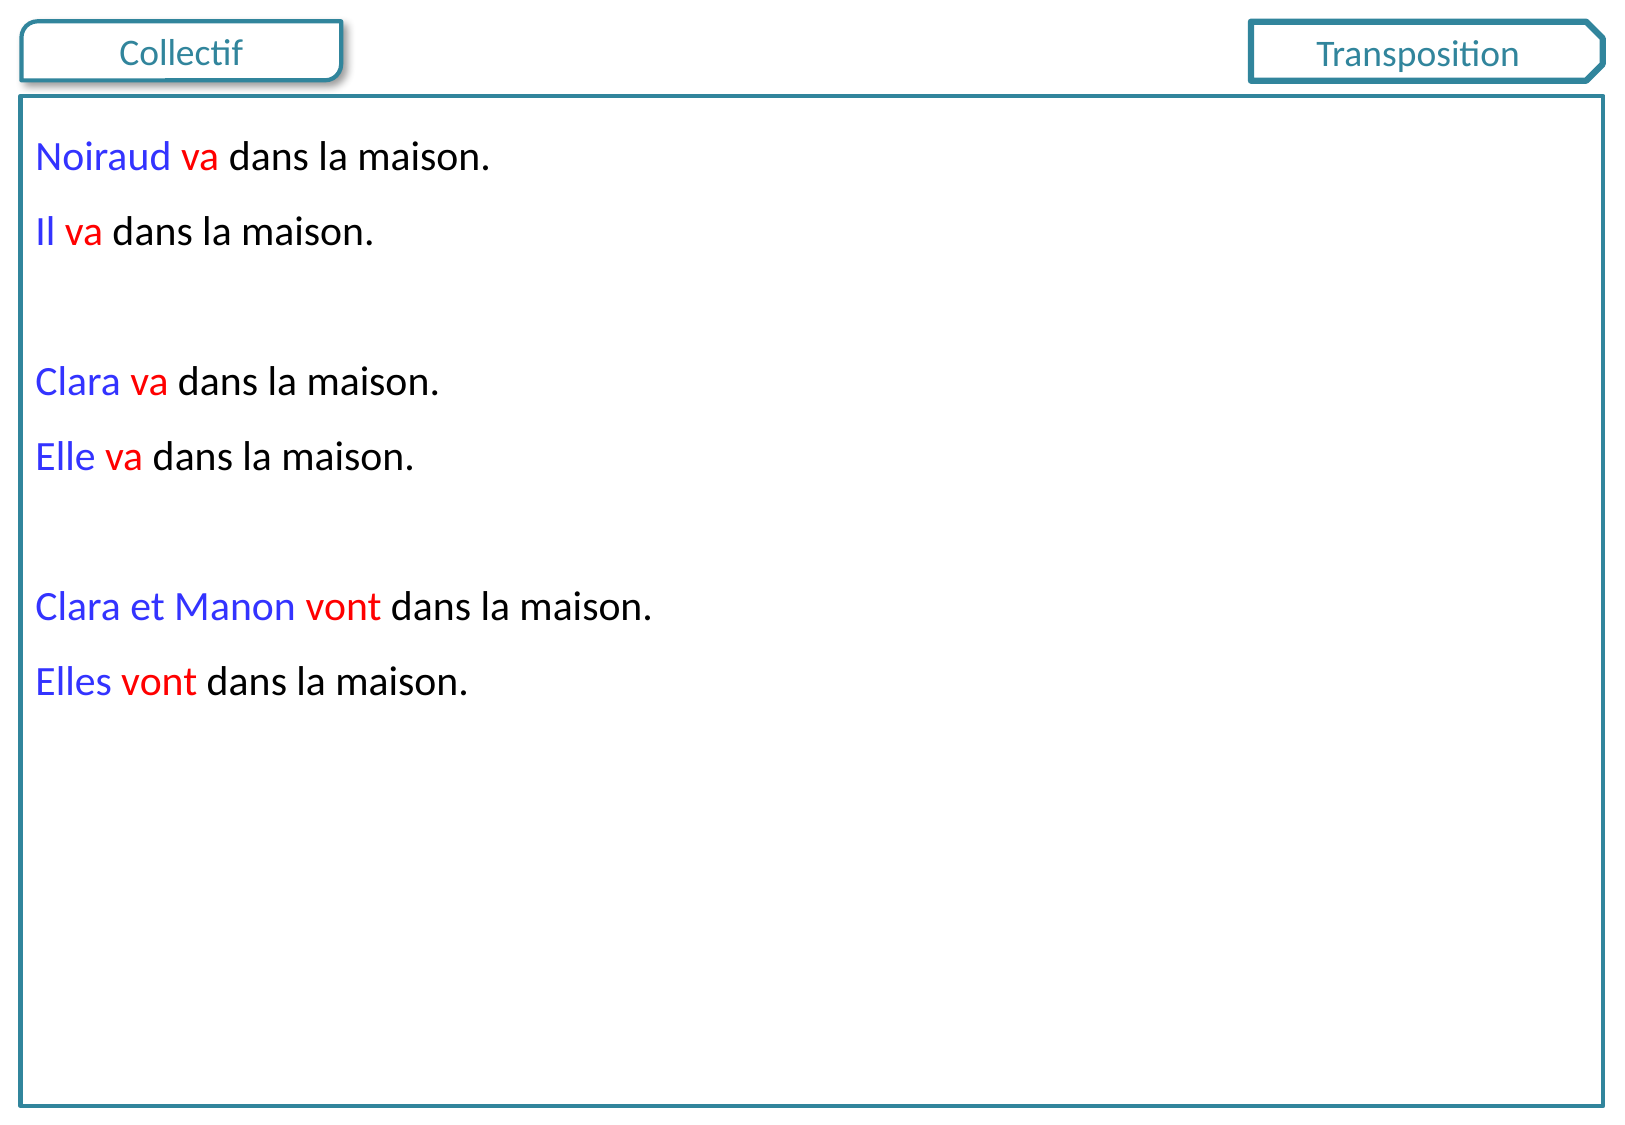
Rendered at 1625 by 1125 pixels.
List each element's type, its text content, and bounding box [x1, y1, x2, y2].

list Noiraud va dans la maison. Il va dans la maison. Clara va dans la maison. Elle va dans la maison. Clara et Manon vont dans la maison. Elles vont dans la maison. [18, 94, 1605, 1108]
list Transposition [1251, 21, 1585, 81]
